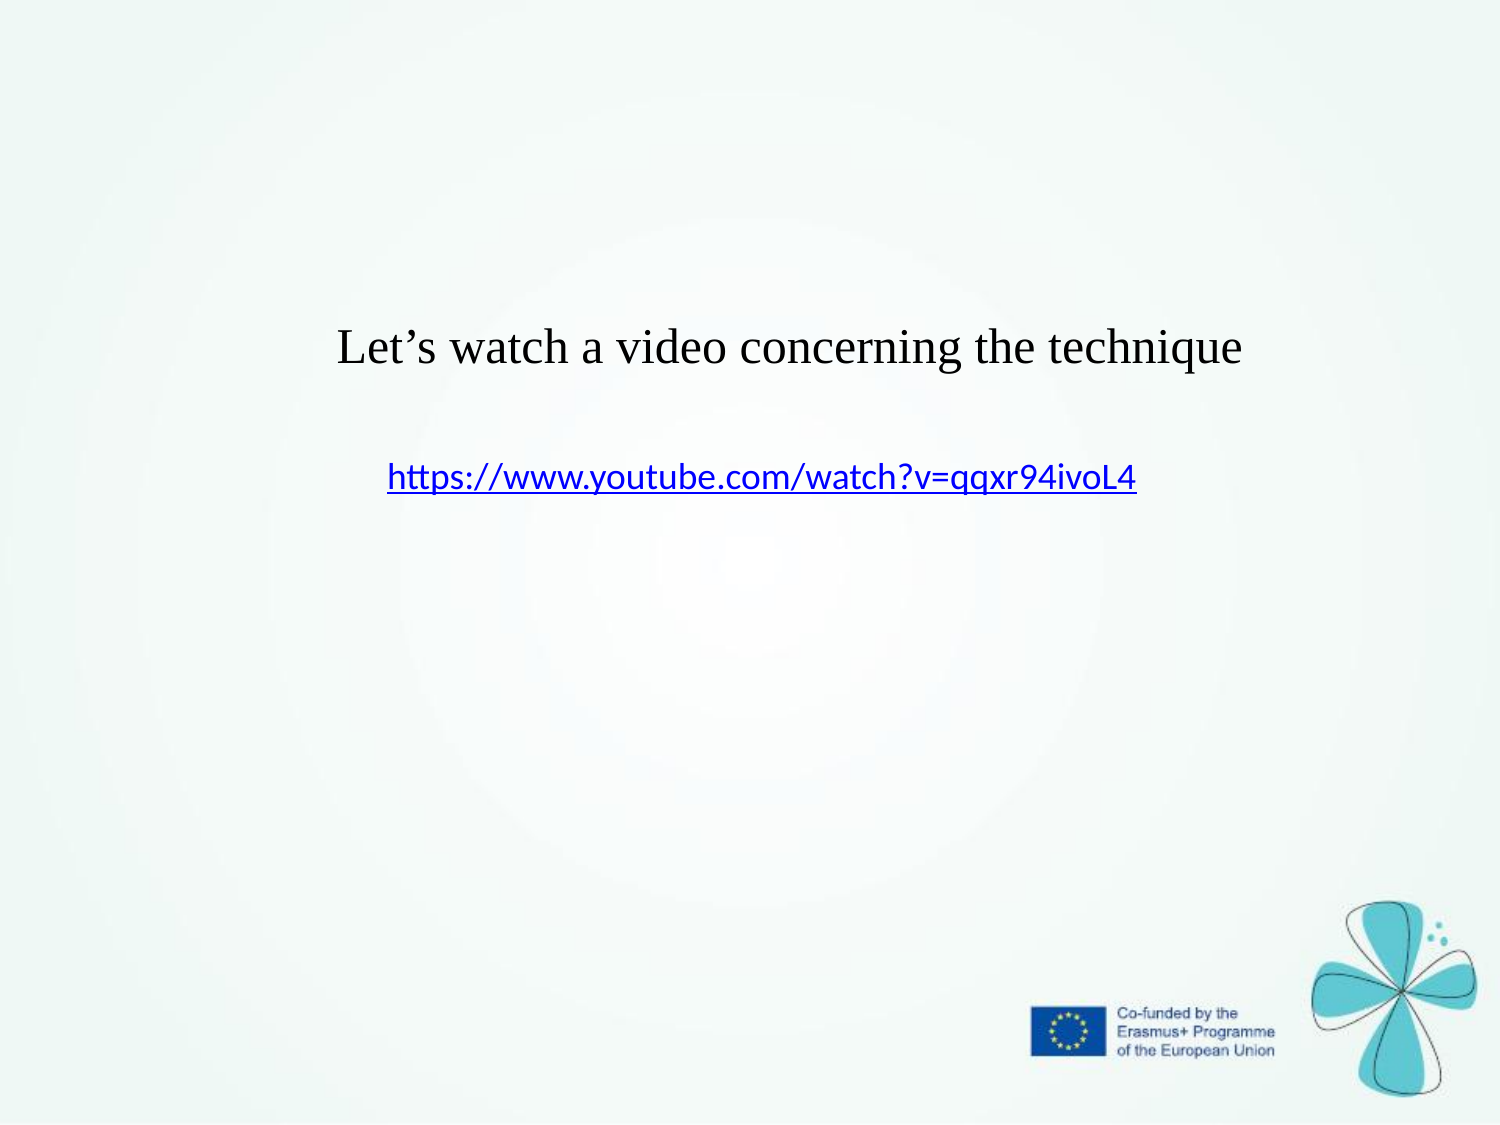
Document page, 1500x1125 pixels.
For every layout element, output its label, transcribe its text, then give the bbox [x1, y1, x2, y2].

picture [0, 0, 1500, 1125]
text_box https://www.youtube.com/watch?v=qqxr94ivoL4 [371, 444, 1291, 505]
text_box Let’s watch a video concerning the technique [321, 305, 1262, 381]
